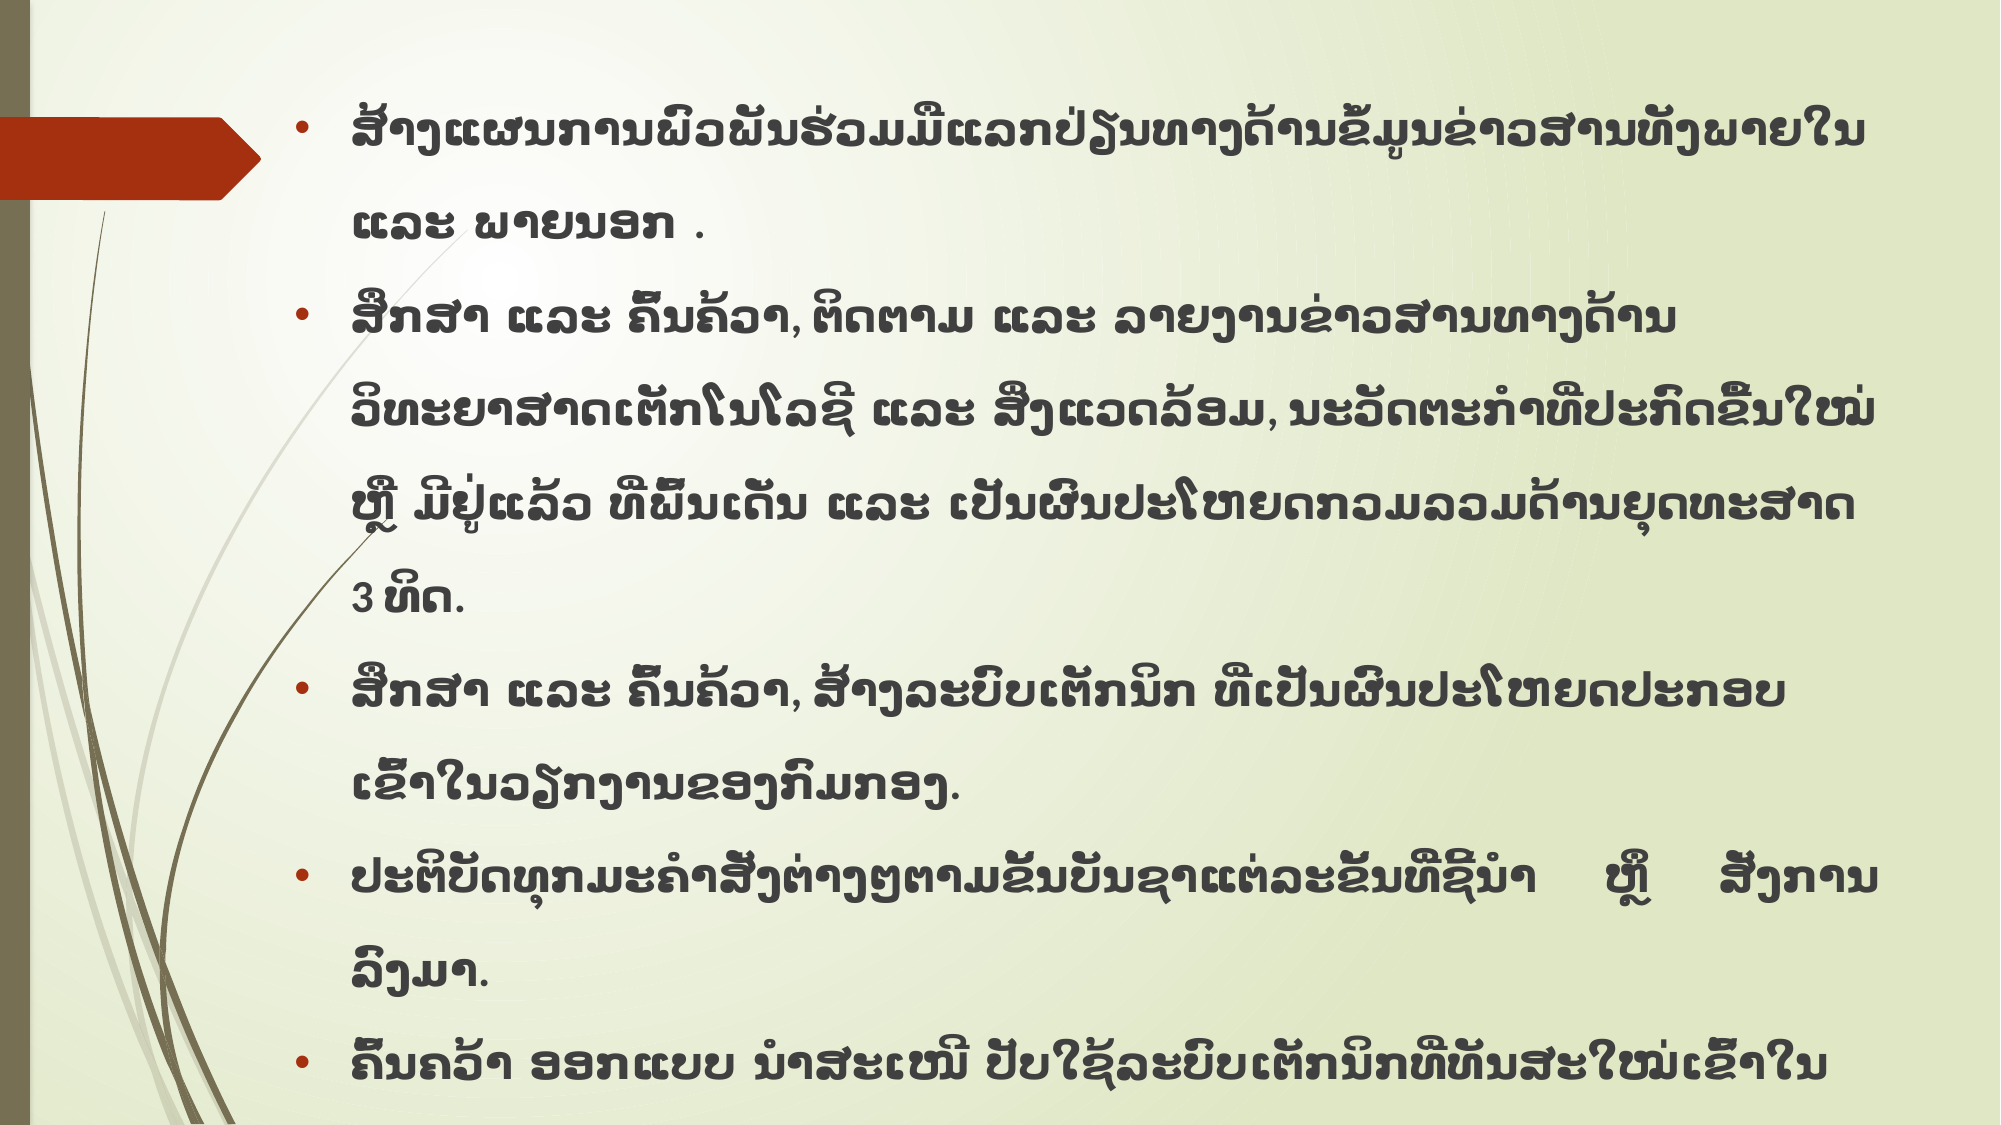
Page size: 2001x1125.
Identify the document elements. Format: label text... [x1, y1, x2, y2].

list ສ້າງແຜນການພົວພັນຮ່ວມມືແລກປ່ຽນທາງດ້ານຂໍ້ມູນຂ່າວສານທັງພາຍໃນ ແລະ ພາຍນອກ . ສຶກສາ ແລະ ຄົ້ນຄ້ວາ, ຕິດຕາມ ແລະ ລາຍງານຂ່າວສານທາງດ້ານວິທະຍາສາດເຕັກໂນໂລຊີ ແລະ ສິ່ງແວດລ້ອມ, ນະວັດຕະກຳທີ່ປະກົດຂື້ນໃໝ່ ຫຼື ມີຢູ່ແລ້ວ ທີ່ພົ້ນເດັ່ນ ແລະ ເປັນຜົນປະໂຫຍດກວມລວມດ້ານຍຸດທະສາດ 3 ທິດ. ສຶກສາ ແລະ ຄົ້ນຄ້ວາ, ສ້າງລະບົບເຕັກນິກ ທີ່ເປັນຜົນປະໂຫຍດປະກອບເຂົ້າໃນວຽກງານຂອງກົມກອງ. ປະຕິບັດທຸກມະຄຳສັ່ງຕ່າງໆຕາມຂັ້ນບັນຊາແຕ່ລະຂັ້ນທີິ່ຊີ້ນຳ ຫຼຶ ສັ່ງການລົງມາ. ຄົ້ນຄວ້າ ອອກແບບ ນຳສະເໜີ ປັບໃຊ້ລະບົບເຕັກນິກທີ່ທັນສະໃໝ່ເຂົ້າໃນວຽກງານວິຊາສະເພາະ. ຄົ້ນຄ້ວາສ້າງລະບົບປ້ອງກັນ ສະກັດກັ້ນ ແລະ ຕ້ານການກໍ່ອາຊະຍາກຳທາງໄຊເບີ. ປະສານສົມທົບ ກັບ ພາກສ່ວນຕ່າງໆ ໃນການເກັບກຳ ລວບລວມ ວິເຄາະຂໍ້ມູນຂ່າວສານເທັກໂນໂລຊີ ທີ່ເກີດຂື້ນໄໝ່ ເພື່ອລາຍງານເປັນຂ່າວ ໃຫ້ຂັ້ນບັນຊາຂອງຕົນ . [279, 53, 1895, 1068]
